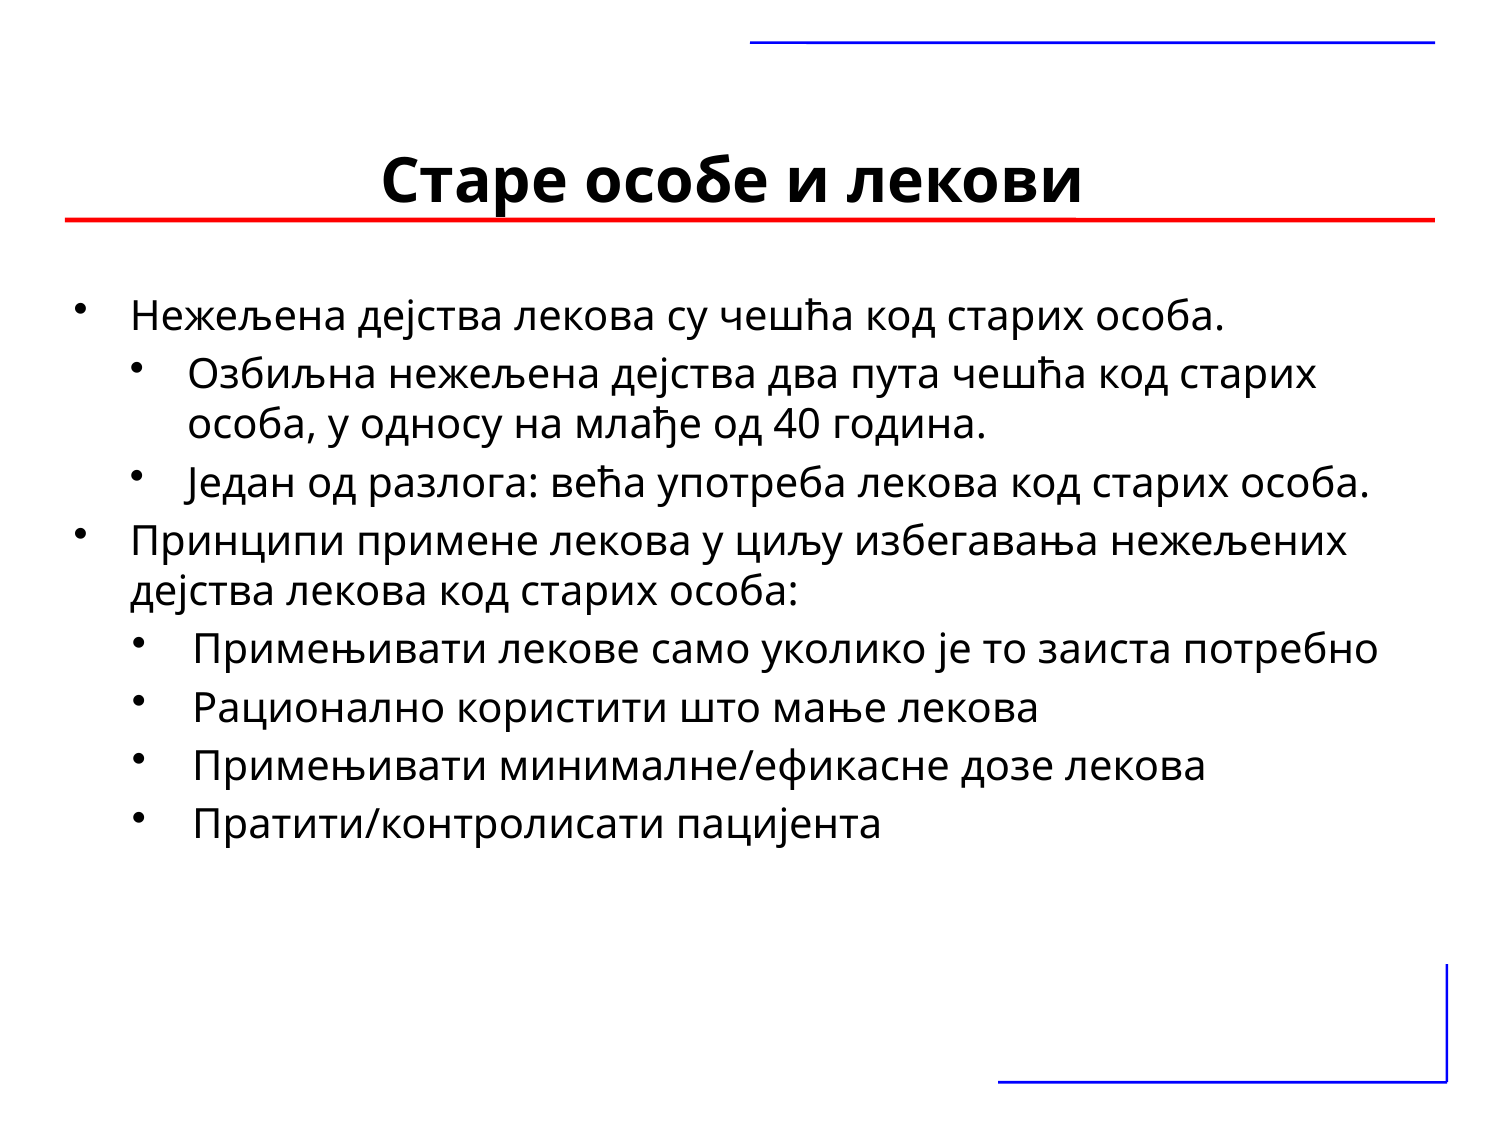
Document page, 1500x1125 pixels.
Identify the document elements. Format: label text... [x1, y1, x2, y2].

list Нежељена дејства лекова су чешћа код старих особа. Озбиљна нежељена дејства два пута чешћа код старих особа, у односу на млађе од 40 година. Један од разлога: већа употреба лекова код старих особа. Принципи примене лекова у циљу избегавања нежељених дејства лекова код старих особа: Примењивати лекове само уколико је то заиста потребно Рационално користити што мање лекова Примењивати минималне/ефикасне дозе лекова Пратити/контролисати пацијента [58, 280, 1442, 1055]
text_box Старе особе и лекови [75, 58, 1424, 223]
